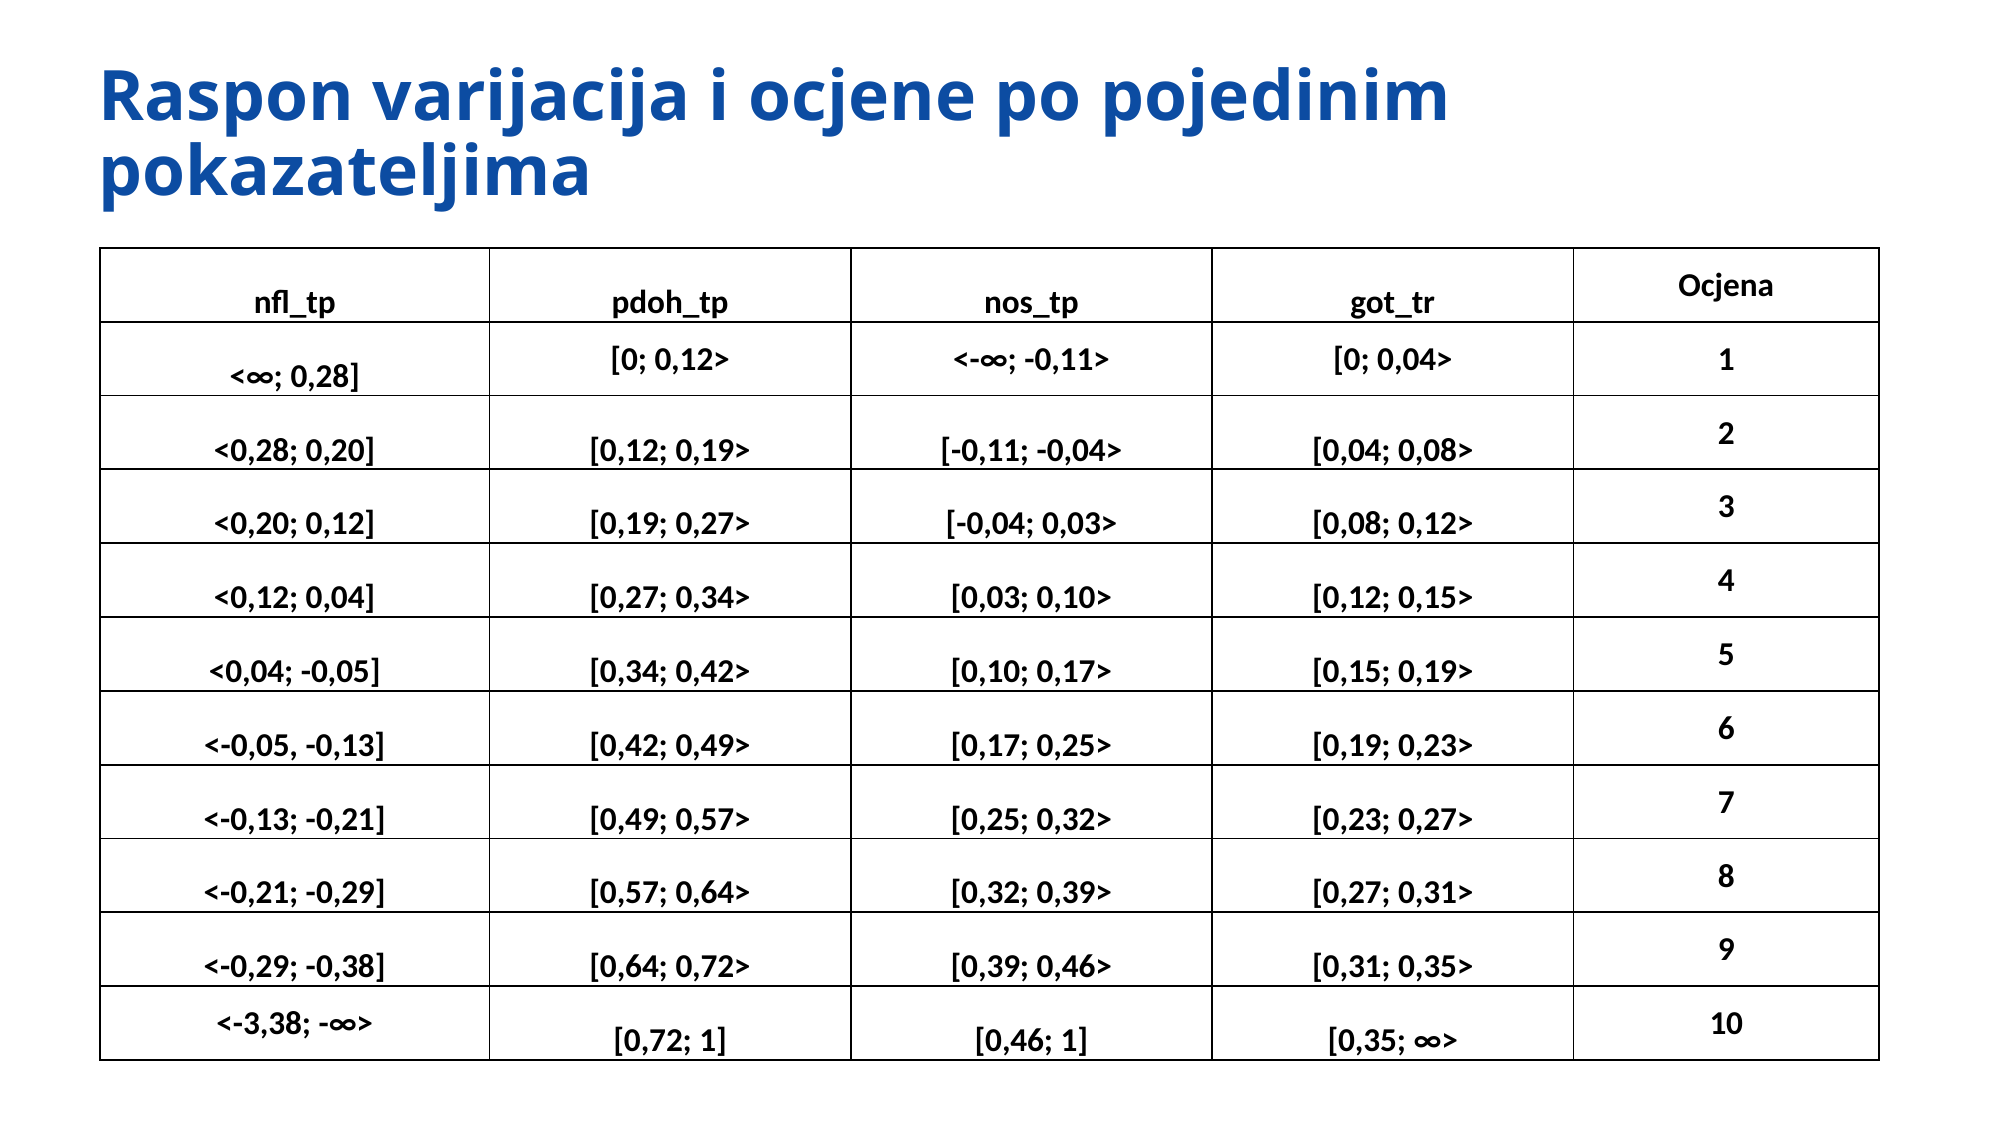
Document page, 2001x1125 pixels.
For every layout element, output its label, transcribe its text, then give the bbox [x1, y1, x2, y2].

table_cell 5 [1574, 618, 1878, 690]
table_cell [0,31; 0,35> [1213, 913, 1573, 985]
table_cell <-0,13; -0,21] [101, 766, 489, 838]
table_cell 4 [1574, 544, 1878, 616]
table_cell 1 [1574, 323, 1878, 395]
table_cell [0,04; 0,08> [1213, 396, 1573, 468]
table_header got_tr [1213, 249, 1573, 321]
table_cell [-0,11; -0,04> [852, 396, 1211, 468]
table_cell 10 [1574, 987, 1878, 1059]
table_cell <0,12; 0,04] [101, 544, 489, 616]
table_cell [0,32; 0,39> [852, 839, 1211, 911]
table_cell [0,19; 0,23> [1213, 692, 1573, 764]
table_cell 8 [1574, 839, 1878, 911]
table_cell [0,27; 0,34> [490, 544, 850, 616]
table_cell [0,03; 0,10> [852, 544, 1211, 616]
table_cell [-0,04; 0,03> [852, 470, 1211, 542]
table_header nfl_tp [101, 249, 489, 321]
table_cell [0; 0,04> [1213, 323, 1573, 395]
table_cell [0; 0,12> [490, 323, 850, 395]
table_cell [0,57; 0,64> [490, 839, 850, 911]
table_cell <∞; 0,28] [101, 323, 489, 395]
table_cell 6 [1574, 692, 1878, 764]
table_cell [0,12; 0,19> [490, 396, 850, 468]
table_cell [0,25; 0,32> [852, 766, 1211, 838]
table_cell <0,20; 0,12] [101, 470, 489, 542]
table_cell [0,72; 1] [490, 987, 850, 1059]
table_cell [0,64; 0,72> [490, 913, 850, 985]
table_cell [0,19; 0,27> [490, 470, 850, 542]
table_cell <-3,38; -∞> [101, 987, 489, 1059]
table_cell [0,39; 0,46> [852, 913, 1211, 985]
table_cell [0,08; 0,12> [1213, 470, 1573, 542]
table_header pdoh_tp [490, 249, 850, 321]
title Raspon varijacija i ocjene po pojedinim pokazateljima [83, 51, 1900, 219]
table_cell [0,34; 0,42> [490, 618, 850, 690]
table_cell [0,49; 0,57> [490, 766, 850, 838]
table_cell <-0,05, -0,13] [101, 692, 489, 764]
table_cell <-0,29; -0,38] [101, 913, 489, 985]
table_cell [0,23; 0,27> [1213, 766, 1573, 838]
table_cell <-∞; -0,11> [852, 323, 1211, 395]
table_cell [0,42; 0,49> [490, 692, 850, 764]
table_cell 2 [1574, 396, 1878, 468]
table_cell [0,17; 0,25> [852, 692, 1211, 764]
table_cell [0,10; 0,17> [852, 618, 1211, 690]
table_cell <0,28; 0,20] [101, 396, 489, 468]
table_cell 9 [1574, 913, 1878, 985]
table_cell 7 [1574, 766, 1878, 838]
table_cell [0,12; 0,15> [1213, 544, 1573, 616]
table_cell [0,15; 0,19> [1213, 618, 1573, 690]
table_cell 3 [1574, 470, 1878, 542]
table_cell [0,46; 1] [852, 987, 1211, 1059]
table_cell [0,27; 0,31> [1213, 839, 1573, 911]
table_cell <-0,21; -0,29] [101, 839, 489, 911]
table_header Ocjena [1574, 249, 1878, 321]
table_cell <0,04; -0,05] [101, 618, 489, 690]
table_cell [0,35; ∞> [1213, 987, 1573, 1059]
table_header nos_tp [852, 249, 1211, 321]
